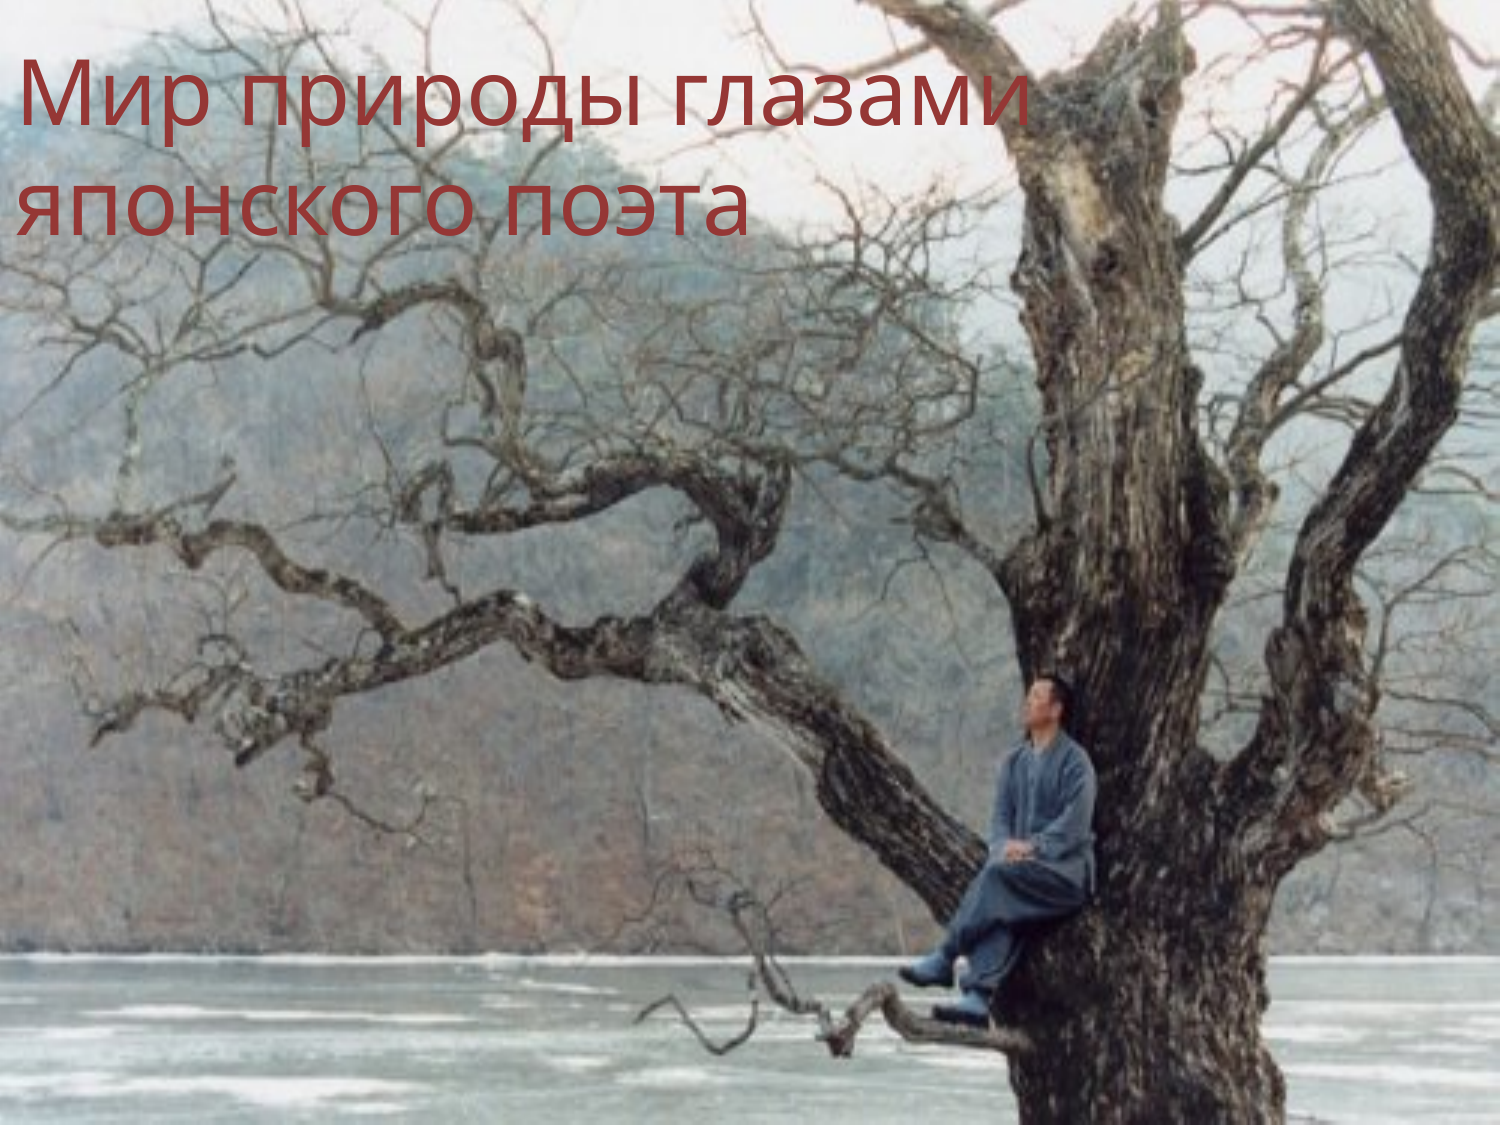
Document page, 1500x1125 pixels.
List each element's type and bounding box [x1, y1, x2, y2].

list [0, 0, 1500, 1125]
